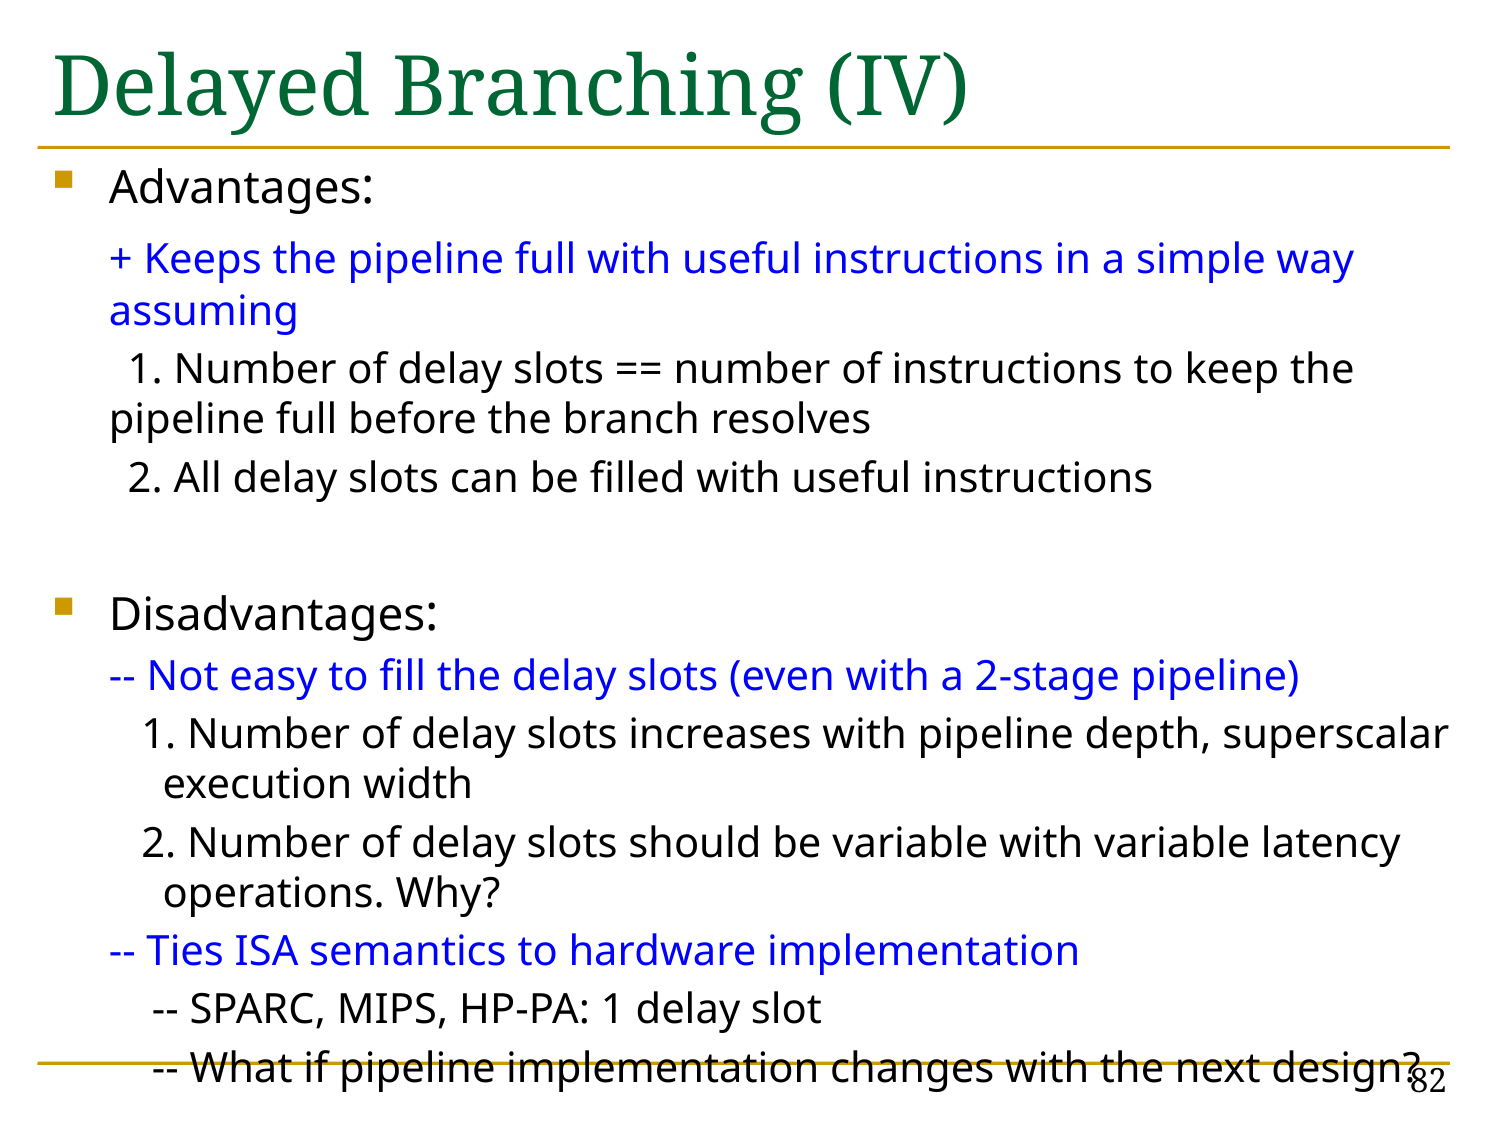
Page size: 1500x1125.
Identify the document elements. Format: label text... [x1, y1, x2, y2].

slide_number 82 [1111, 1036, 1462, 1112]
title Delayed Branching (IV) [37, 24, 1450, 146]
list Advantages: + Keeps the pipeline full with useful instructions in a simple way assuming 1. Number of delay slots == number of instructions to keep the pipeline full before the branch resolves 2. All delay slots can be filled with useful instructions Disadvantages: -- Not easy to fill the delay slots (even with a 2-stage pipeline) 1. Number of delay slots increases with pipeline depth, superscalar execution width 2. Number of delay slots should be variable with variable latency operations. Why? -- Ties ISA semantics to hardware implementation -- SPARC, MIPS, HP-PA: 1 delay slot -- What if pipeline implementation changes with the next design? [37, 146, 1500, 999]
